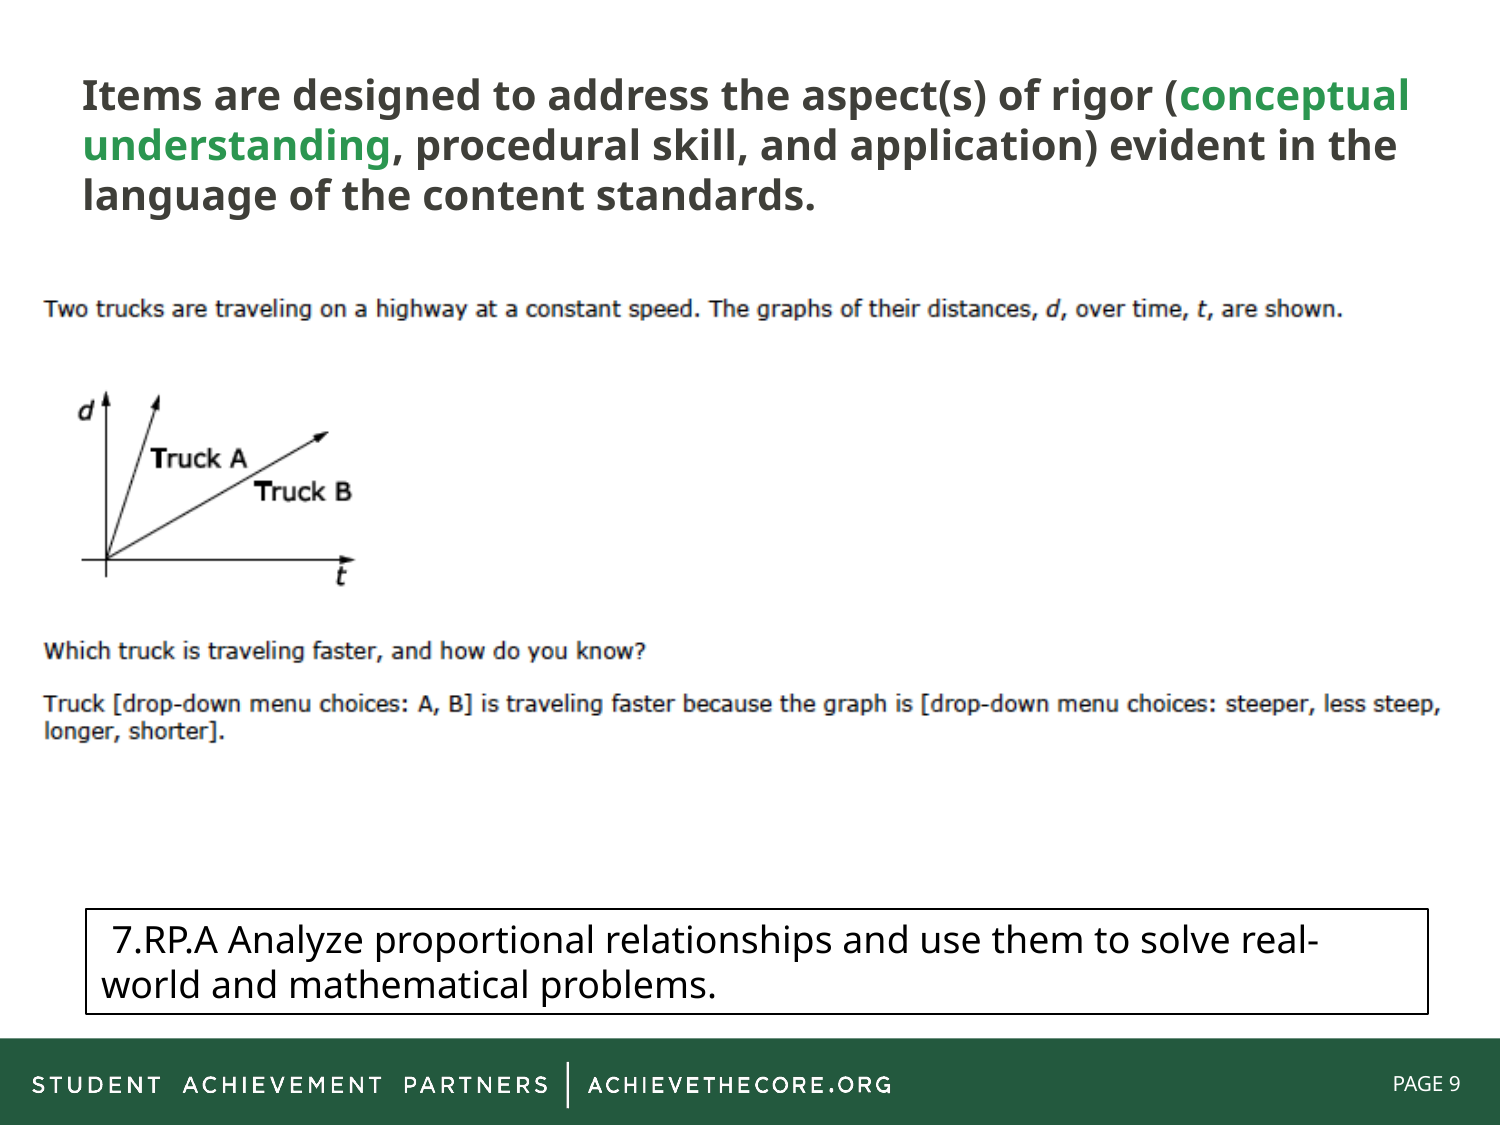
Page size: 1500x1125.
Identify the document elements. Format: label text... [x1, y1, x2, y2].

picture [12, 1055, 911, 1112]
picture [33, 290, 1456, 745]
title Items are designed to address the aspect(s) of rigor (conceptual understanding, procedural skill, and application) evident in the language of the content standards. [67, 50, 1500, 238]
text_box 7.RP.A Analyze proportional relationships and use them to solve real-world and mathematical problems. [86, 908, 1428, 1014]
